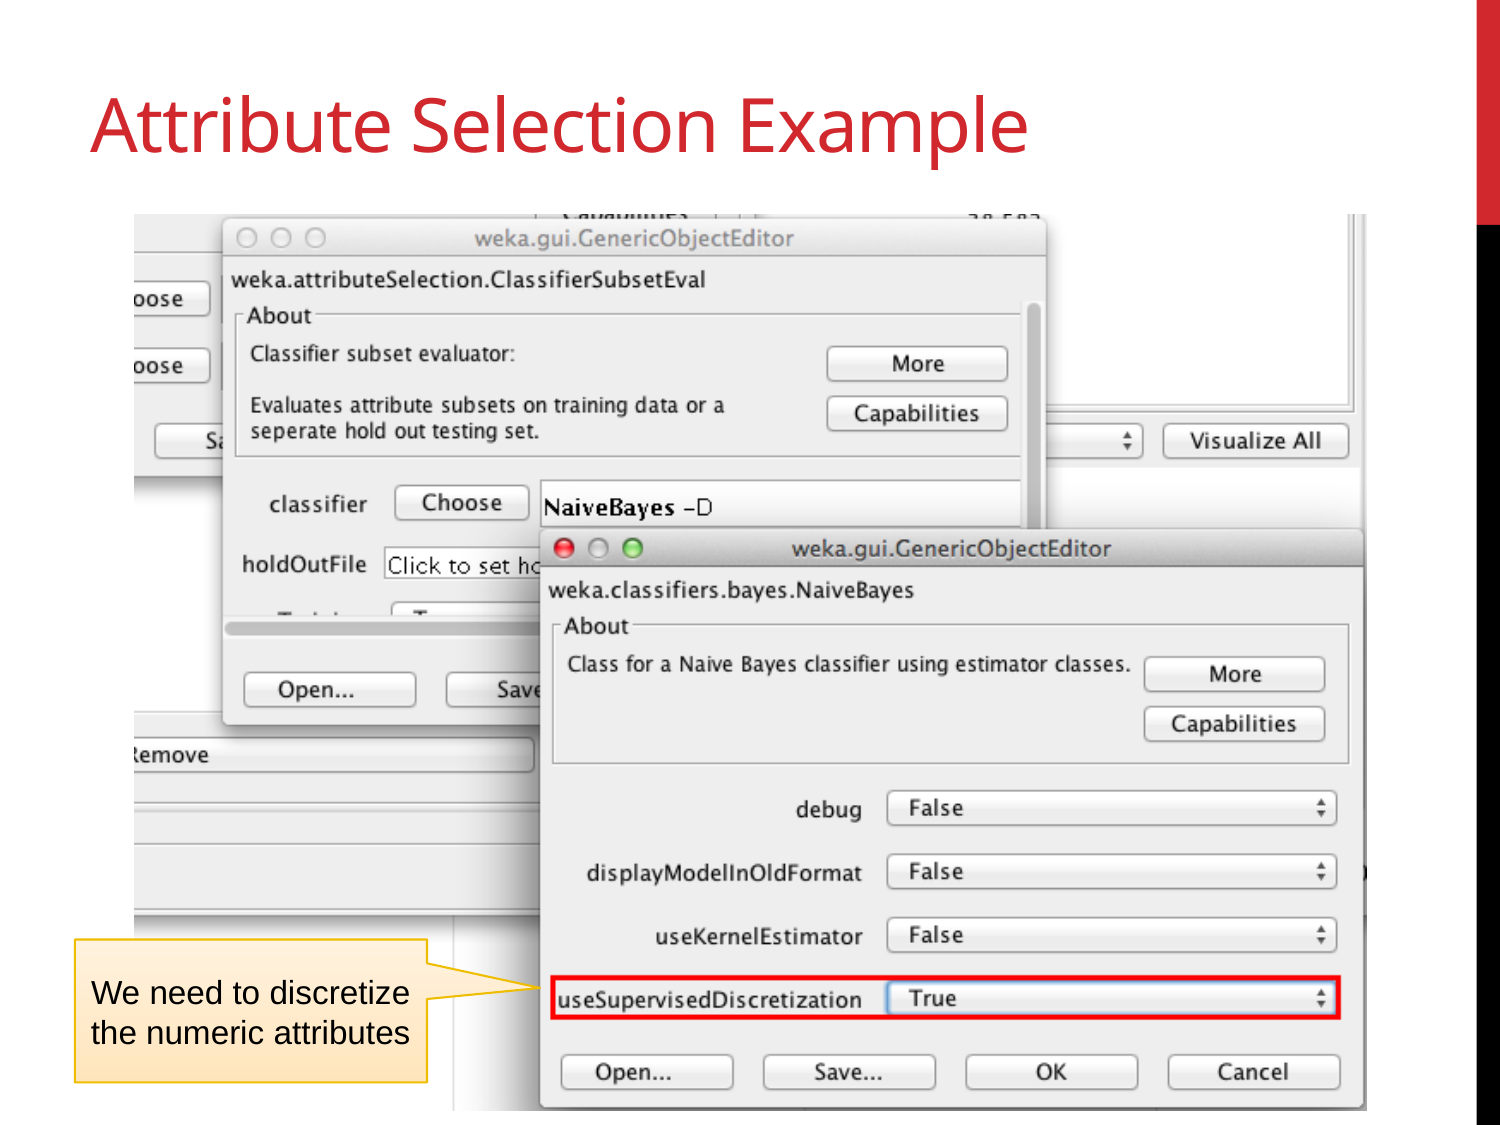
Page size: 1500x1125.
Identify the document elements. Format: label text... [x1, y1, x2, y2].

text_box We need to discretize the numeric attributes [73, 938, 132, 1084]
title Attribute Selection Example [75, 25, 1325, 175]
picture [133, 213, 1368, 1111]
